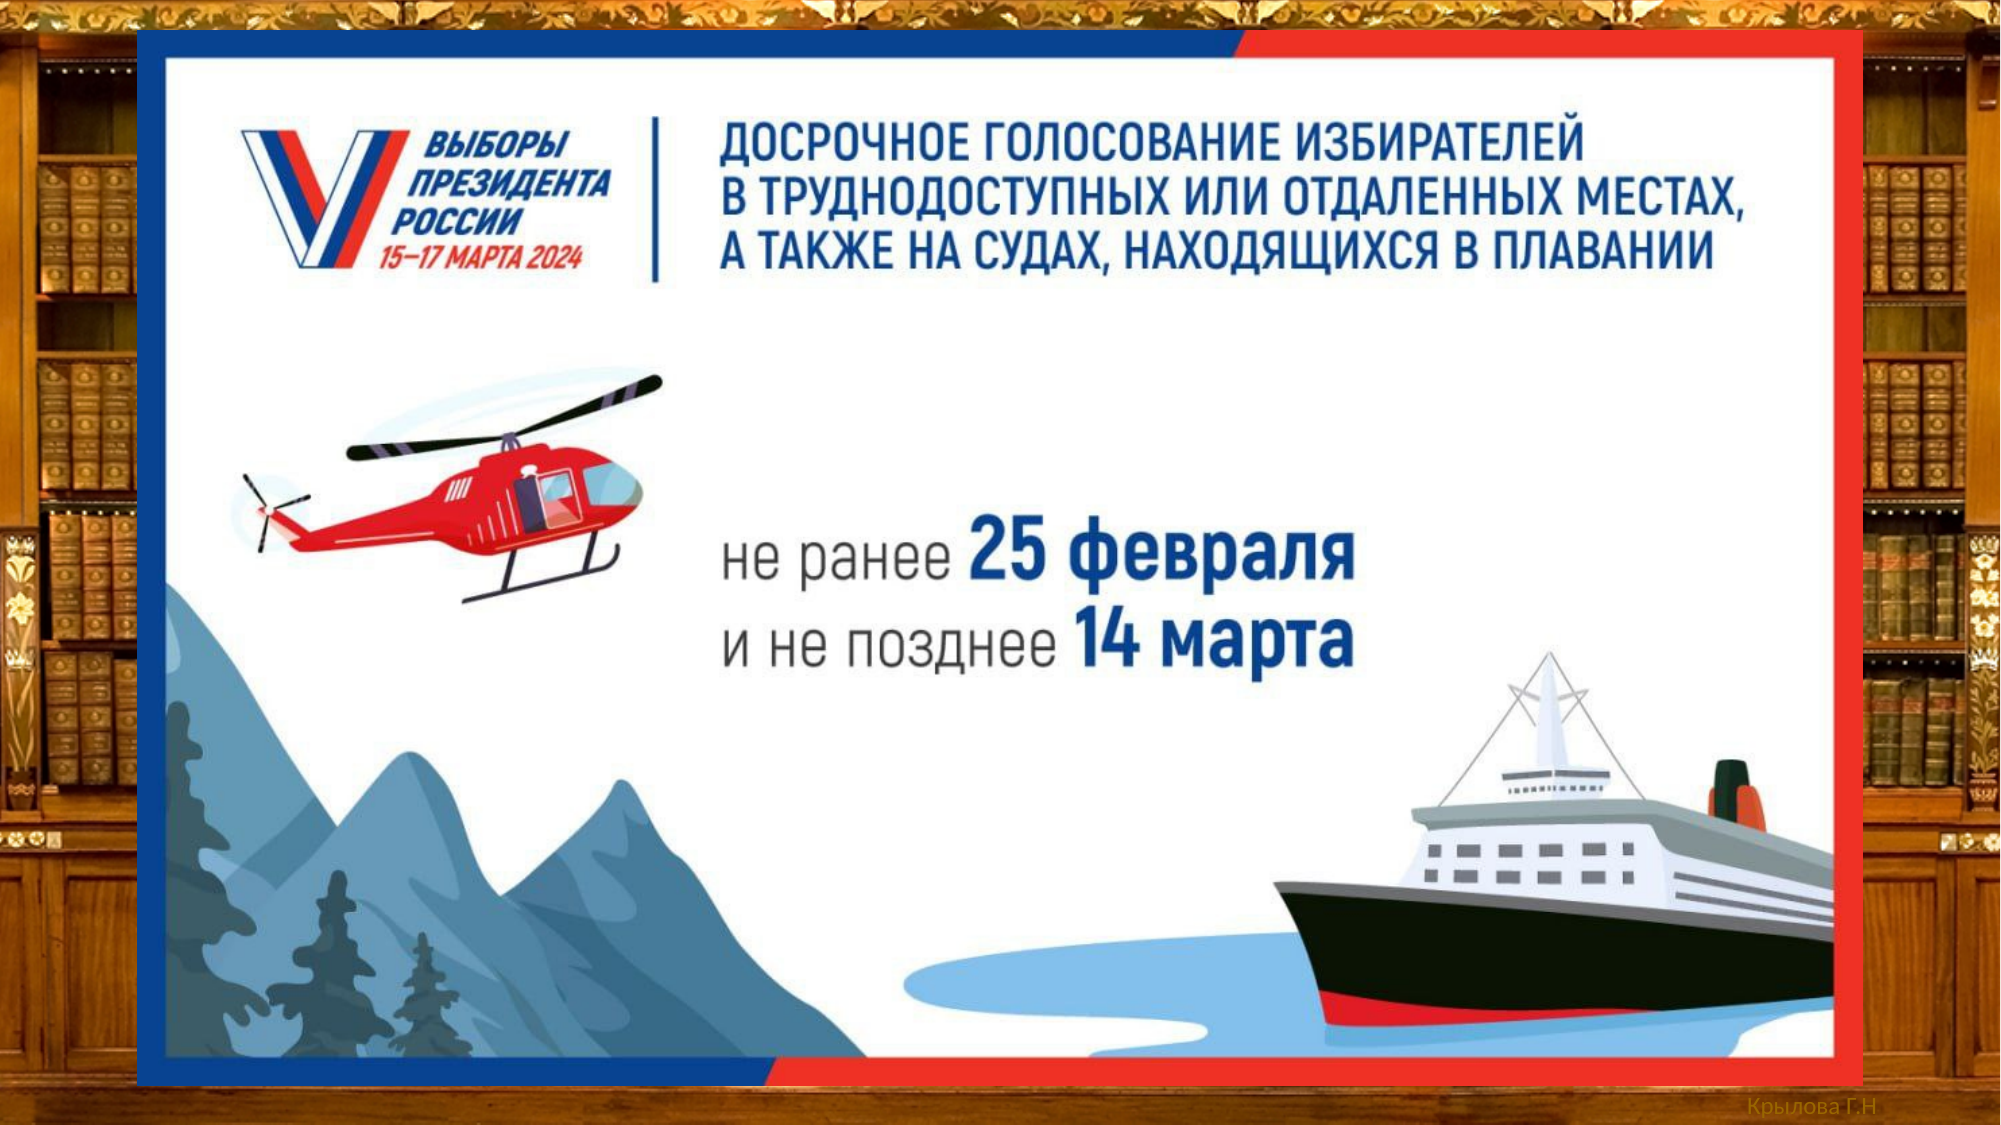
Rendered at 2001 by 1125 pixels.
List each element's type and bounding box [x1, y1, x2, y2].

list [137, 30, 1863, 1087]
picture [0, 0, 2001, 1125]
